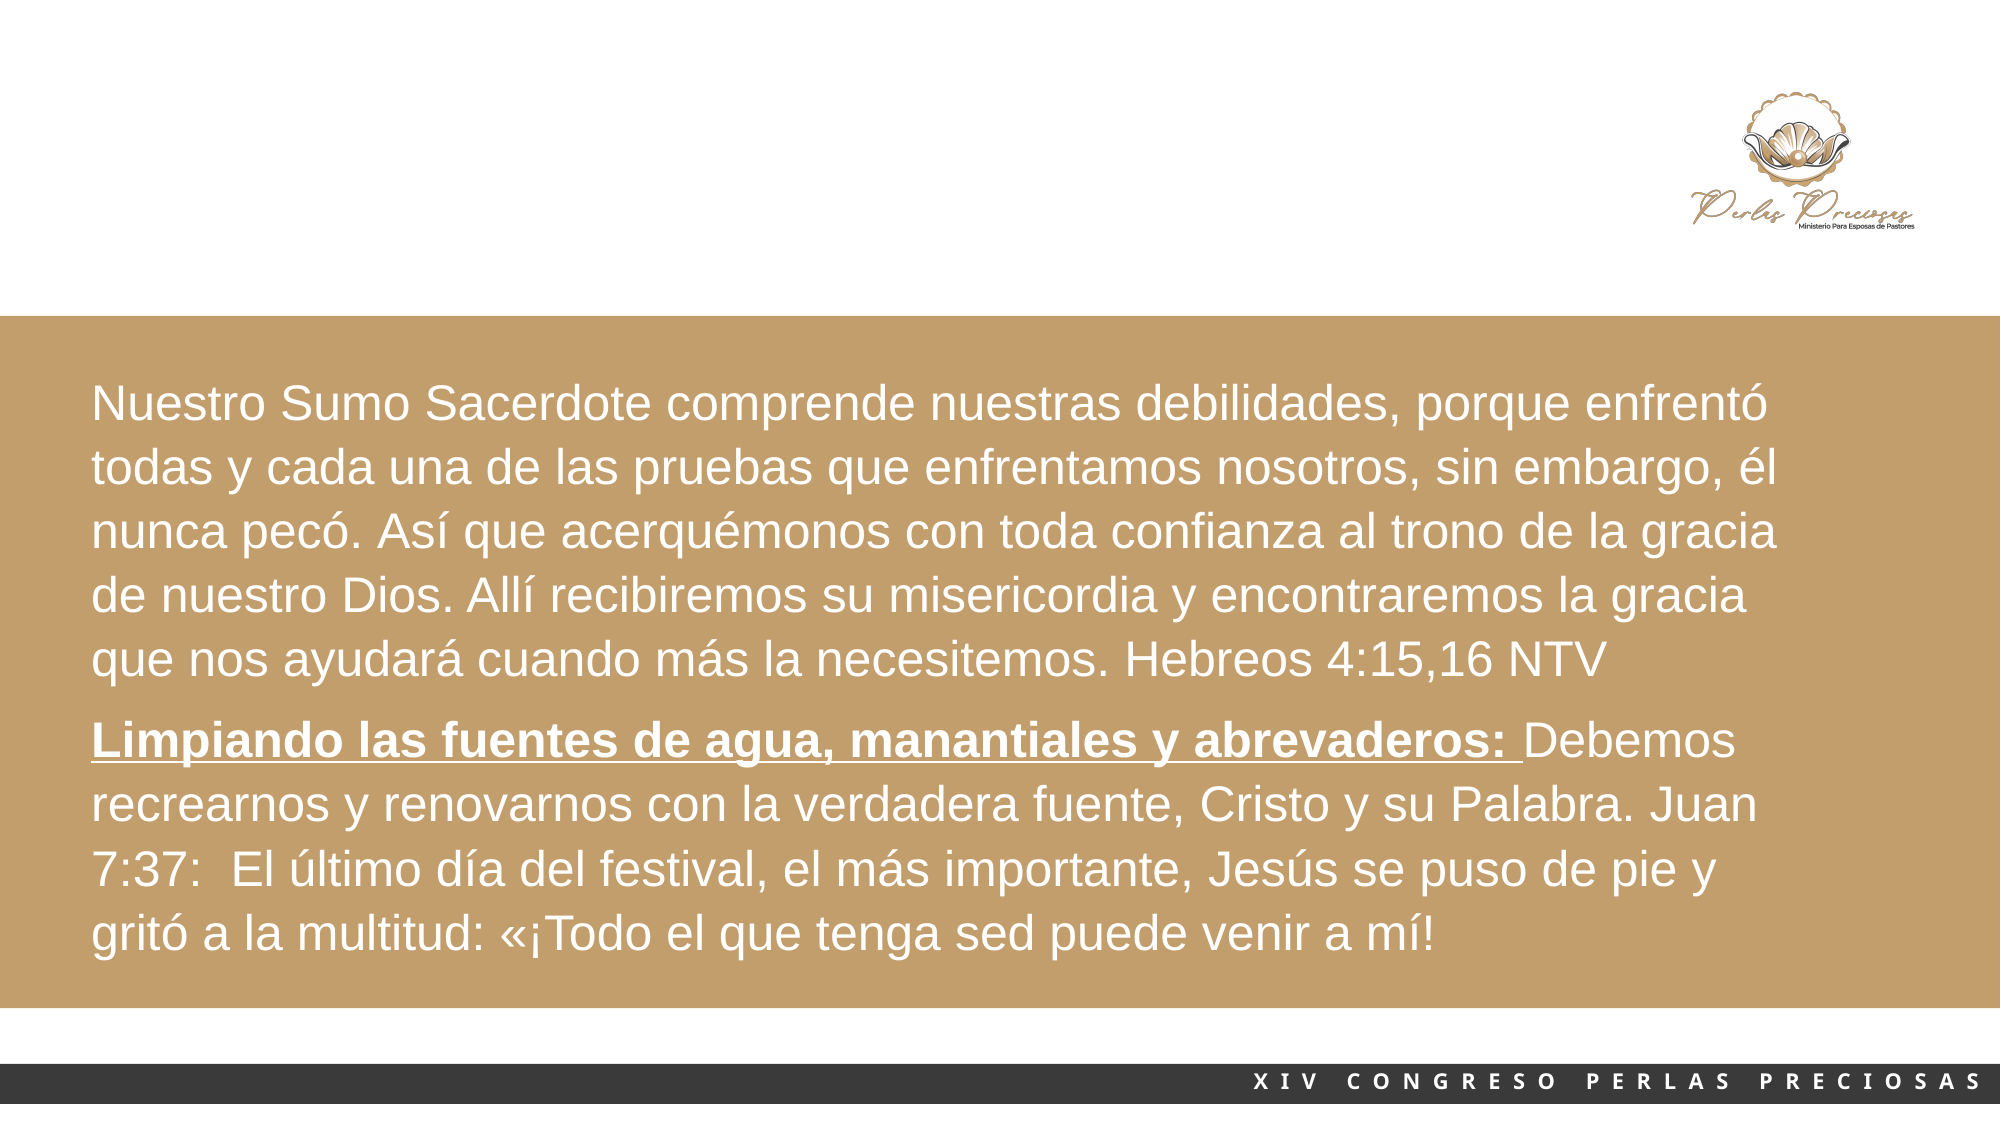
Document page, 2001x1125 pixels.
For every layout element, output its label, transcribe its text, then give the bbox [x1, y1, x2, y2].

text_box Nuestro Sumo Sacerdote comprende nuestras debilidades, porque enfrentó todas y cada una de las pruebas que enfrentamos nosotros, sin embargo, él nunca pecó. Así que acerquémonos con toda confianza al trono de la gracia de nuestro Dios. Allí recibiremos su misericordia y encontraremos la gracia que nos ayudará cuando más la necesitemos. Hebreos 4:15,16 NTV Limpiando las fuentes de agua, manantiales y abrevaderos: Debemos recrearnos y renovarnos con la verdadera fuente, Cristo y su Palabra. Juan 7:37: El último día del festival, el más importante, Jesús se puso de pie y gritó a la multitud: «¡Todo el que tenga sed puede venir a mí! [76, 358, 1803, 968]
text_box [0, 1062, 2000, 1105]
text_box [0, 314, 2000, 1010]
picture [1650, 16, 1954, 320]
subtitle XIV CONGRESO PERLAS PRECIOSAS [1238, 1062, 2000, 1104]
